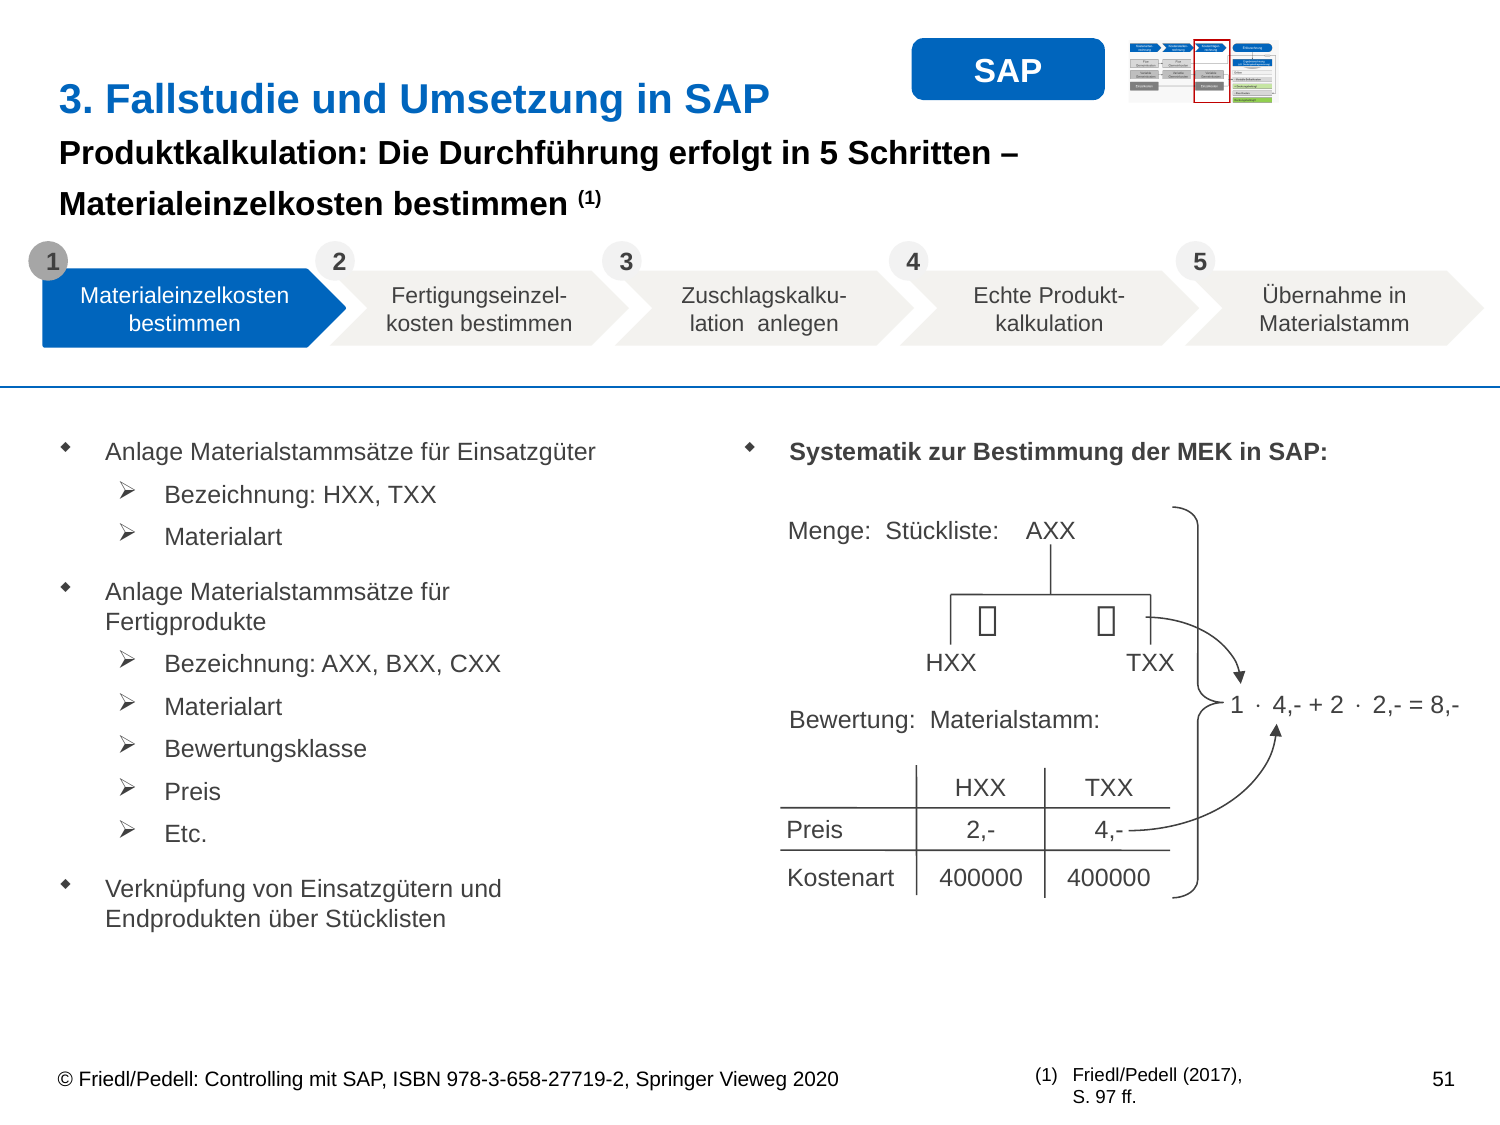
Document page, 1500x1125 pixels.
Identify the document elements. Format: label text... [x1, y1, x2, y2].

text_box Übernahme in Materialstamm [1183, 268, 1487, 348]
text_box Fertigungseinzel-kosten bestimmen [327, 268, 632, 348]
text_box 3 [602, 241, 642, 281]
text_box Systematik zur Bestimmung der MEK in SAP: [727, 428, 1470, 494]
text_box 2 [315, 241, 355, 281]
text_box SAP [911, 38, 1105, 101]
text_box Anlage Materialstammsätze für Einsatzgüter Bezeichnung: HXX, TXX Materialart Anlage Materialstammsätze für Fertigprodukte Bezeichnung: AXX, BXX, CXX Materialart Bewertungsklasse Preis Etc. Verknüpfung von Einsatzgütern und Endprodukten über Stücklisten [43, 428, 629, 953]
title 3. Fallstudie und Umsetzung in SAP [58, 58, 1278, 119]
text_box Echte Produkt-kalkulation [897, 268, 1202, 348]
text_box Materialeinzelkosten bestimmen [42, 268, 347, 348]
text_box Zuschlagskalku-lation anlegen [612, 268, 917, 348]
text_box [1128, 39, 1280, 104]
text_box 4 [888, 241, 929, 281]
text_box Friedl/Pedell (2017), S. 97 ff. [1020, 1054, 1278, 1115]
list Produktkalkulation: Die Durchführung erfolgt in 5 Schritten – Materialeinzelkosten bestimmen (1) [58, 121, 1278, 171]
slide_number 51 [1262, 1058, 1470, 1119]
text_box 5 [1175, 241, 1216, 281]
footer © Friedl/Pedell: Controlling mit SAP, ISBN 978-3-658-27719-2, Springer Vieweg 2020 [42, 1058, 1235, 1113]
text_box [770, 506, 1471, 900]
text_box 1 [28, 241, 68, 281]
